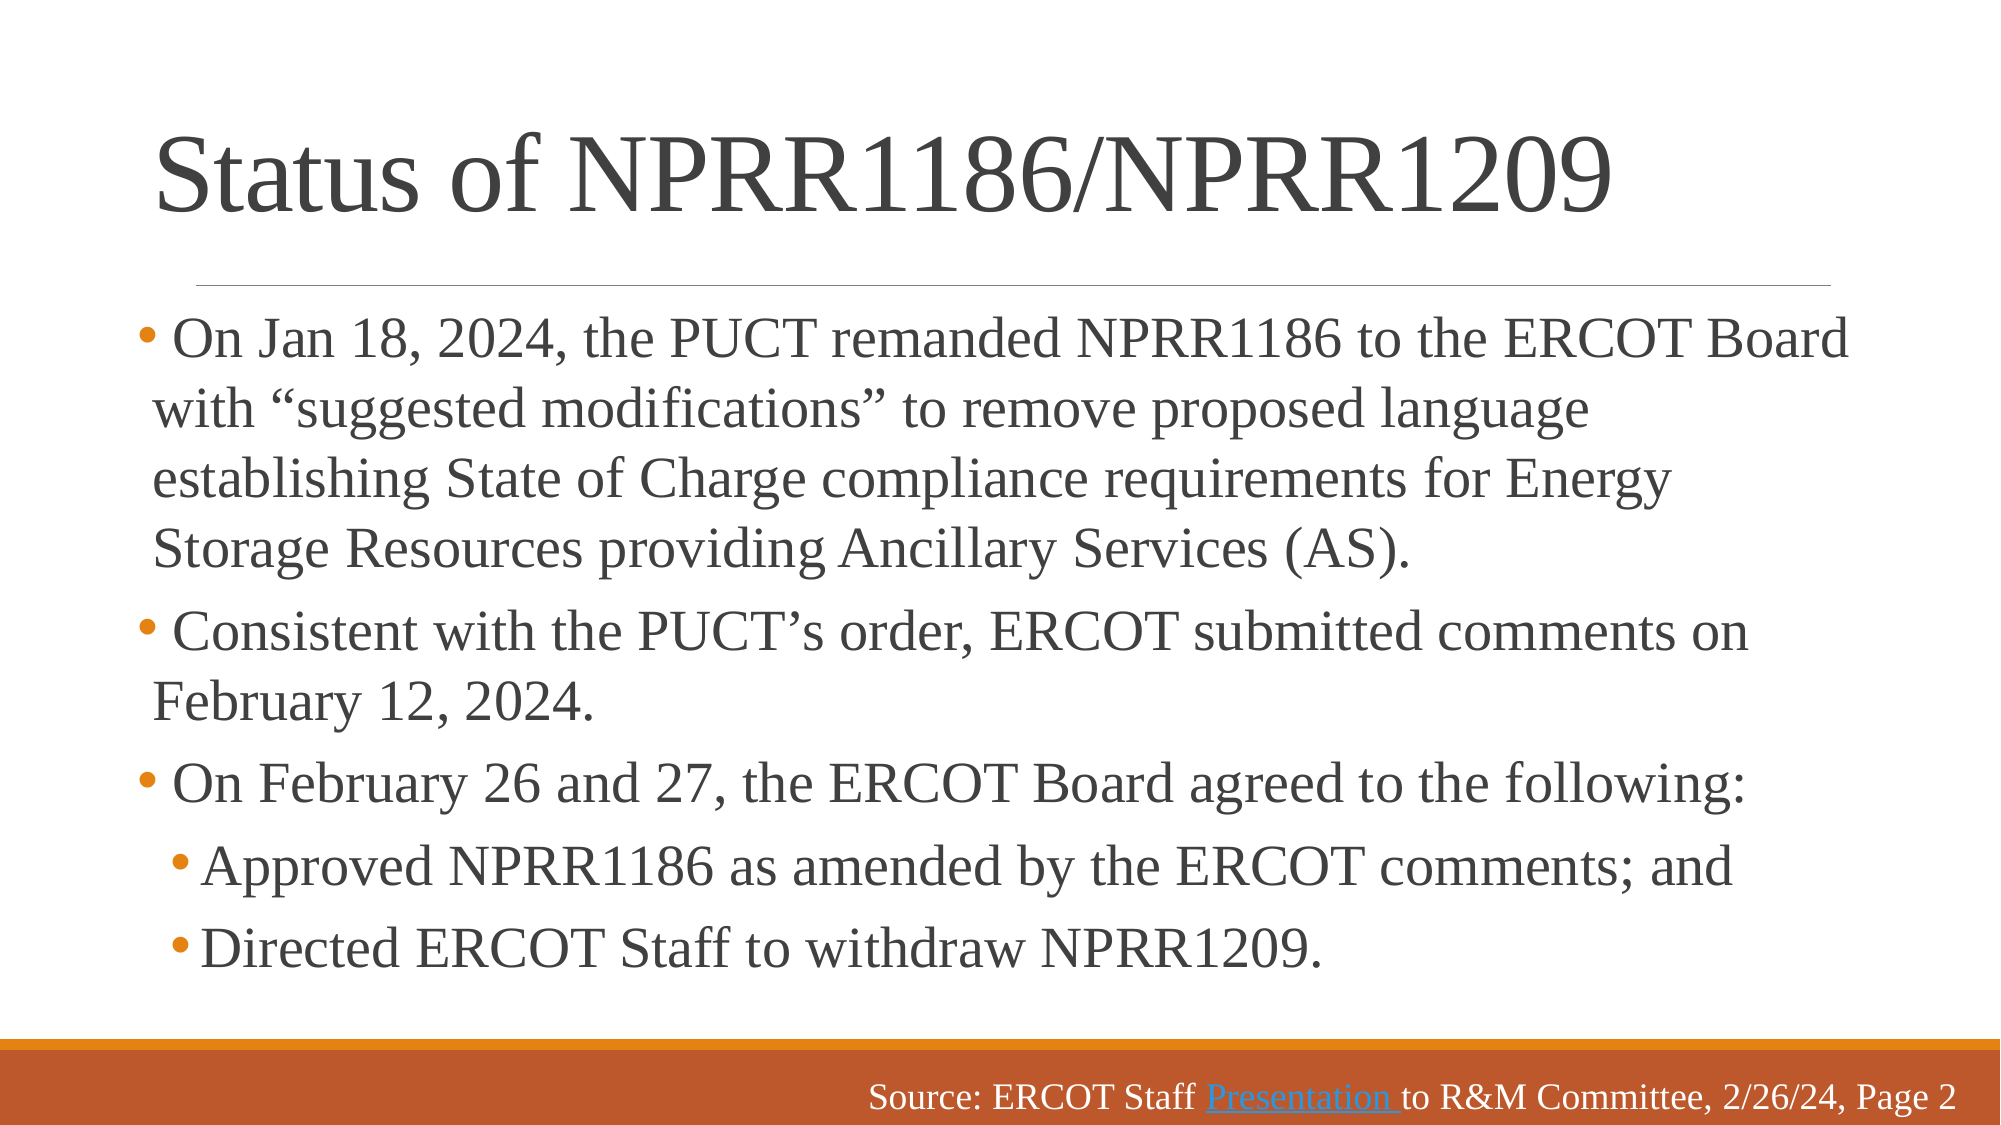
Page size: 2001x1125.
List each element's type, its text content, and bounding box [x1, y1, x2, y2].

text_box Source: ERCOT Staff Presentation to R&M Committee, 2/26/24, Page 2 [853, 1064, 1974, 1125]
title Status of NPRR1186/NPRR1209 [137, 41, 1893, 292]
list On Jan 18, 2024, the PUCT remanded NPRR1186 to the ERCOT Board with “suggested modifications” to remove proposed language establishing State of Charge compliance requirements for Energy Storage Resources providing Ancillary Services (AS). Consistent with the PUCT’s order, ERCOT submitted comments on February 12, 2024. On February 26 and 27, the ERCOT Board agreed to the following: Approved NPRR1186 as amended by the ERCOT comments; and Directed ERCOT Staff to withdraw NPRR1209. [137, 291, 1863, 1013]
